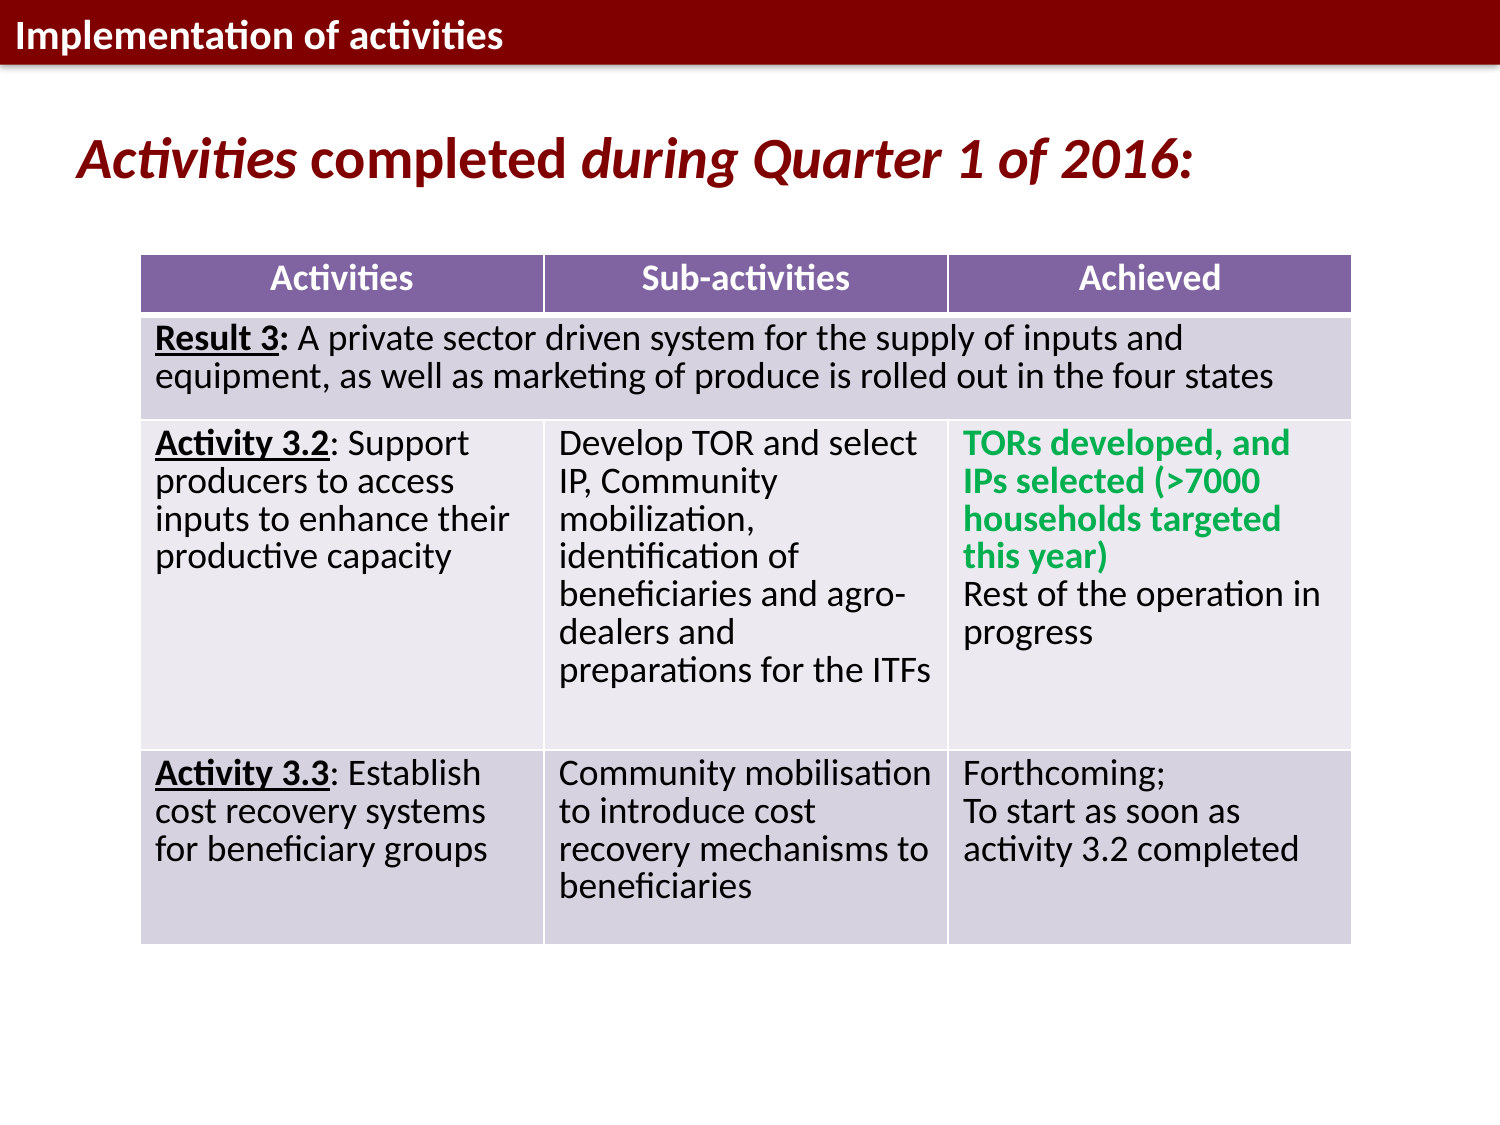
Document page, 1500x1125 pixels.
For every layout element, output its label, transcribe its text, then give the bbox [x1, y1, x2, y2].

table_cell Activity 3.2: Support producers to access inputs to enhance their productive capacity [141, 421, 543, 749]
table_header Sub-activities [545, 255, 947, 312]
table_cell Develop TOR and select IP, Community mobilization, identification of beneficiaries and agro-dealers and preparations for the ITFs [545, 421, 947, 749]
table_cell Activity 3.3: Establish cost recovery systems for beneficiary groups [141, 751, 543, 944]
table_cell Result 3: A private sector driven system for the supply of inputs and equipment, as well as marketing of produce is rolled out in the four states [141, 318, 1351, 419]
text_box Implementation of activities [0, 0, 1500, 65]
text_box Activities completed during Quarter 1 of 2016: [62, 112, 1238, 198]
table_cell Community mobilisation to introduce cost recovery mechanisms to beneficiaries [545, 751, 947, 944]
table_header Activities [141, 255, 543, 312]
table_cell Forthcoming; To start as soon as activity 3.2 completed [949, 751, 1351, 944]
table_cell TORs developed, and IPs selected (>7000 households targeted this year) Rest of the operation in progress [949, 421, 1351, 749]
table_header Achieved [949, 255, 1351, 312]
